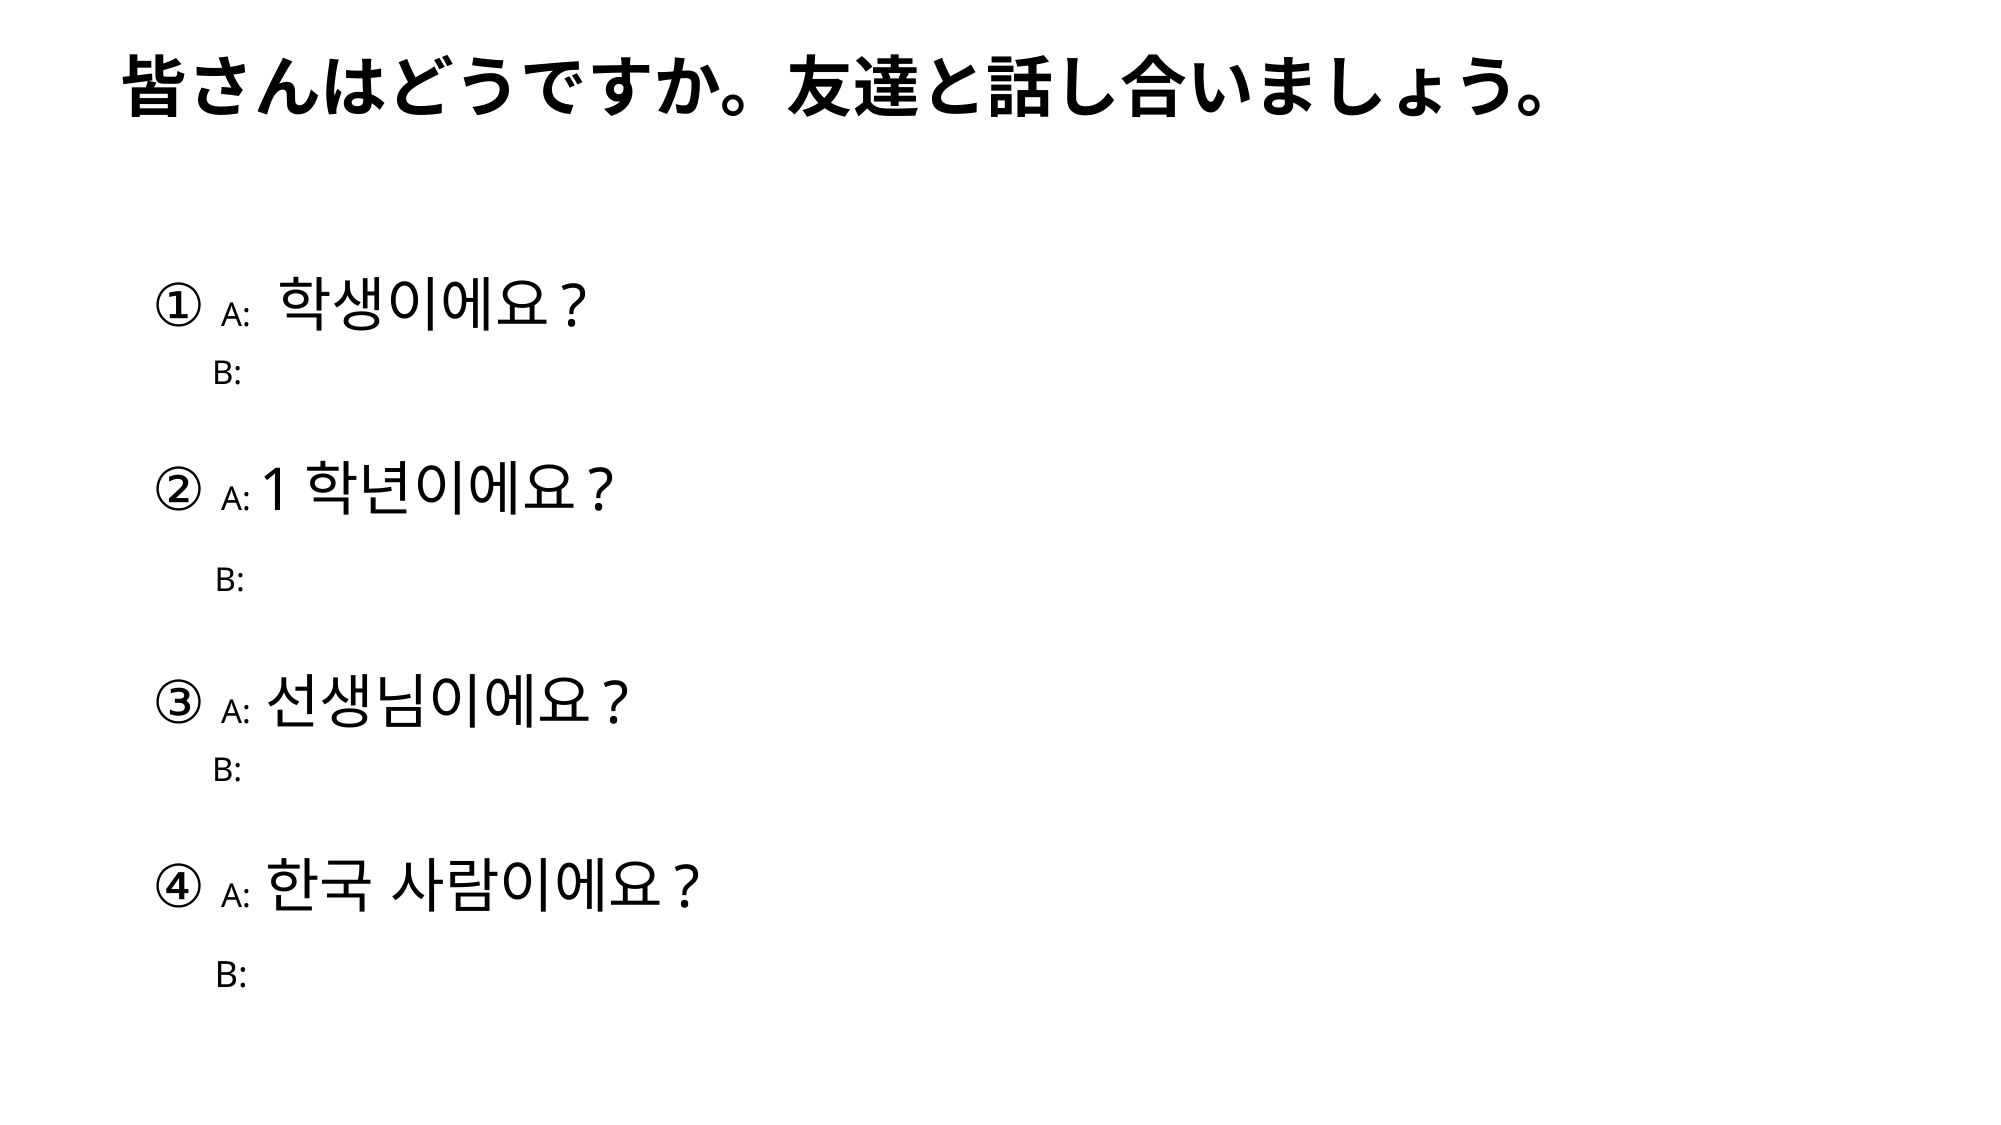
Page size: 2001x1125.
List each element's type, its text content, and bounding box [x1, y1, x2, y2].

list ① A: 학생이에요? B: ② A: 1학년이에요? B: ③ A: 선생님이에요? B: ④ A: 한국 사람이에요? B: [137, 108, 1863, 1084]
title 皆さんはどうですか。友達と話し合いましょう。 [28, 35, 1863, 144]
